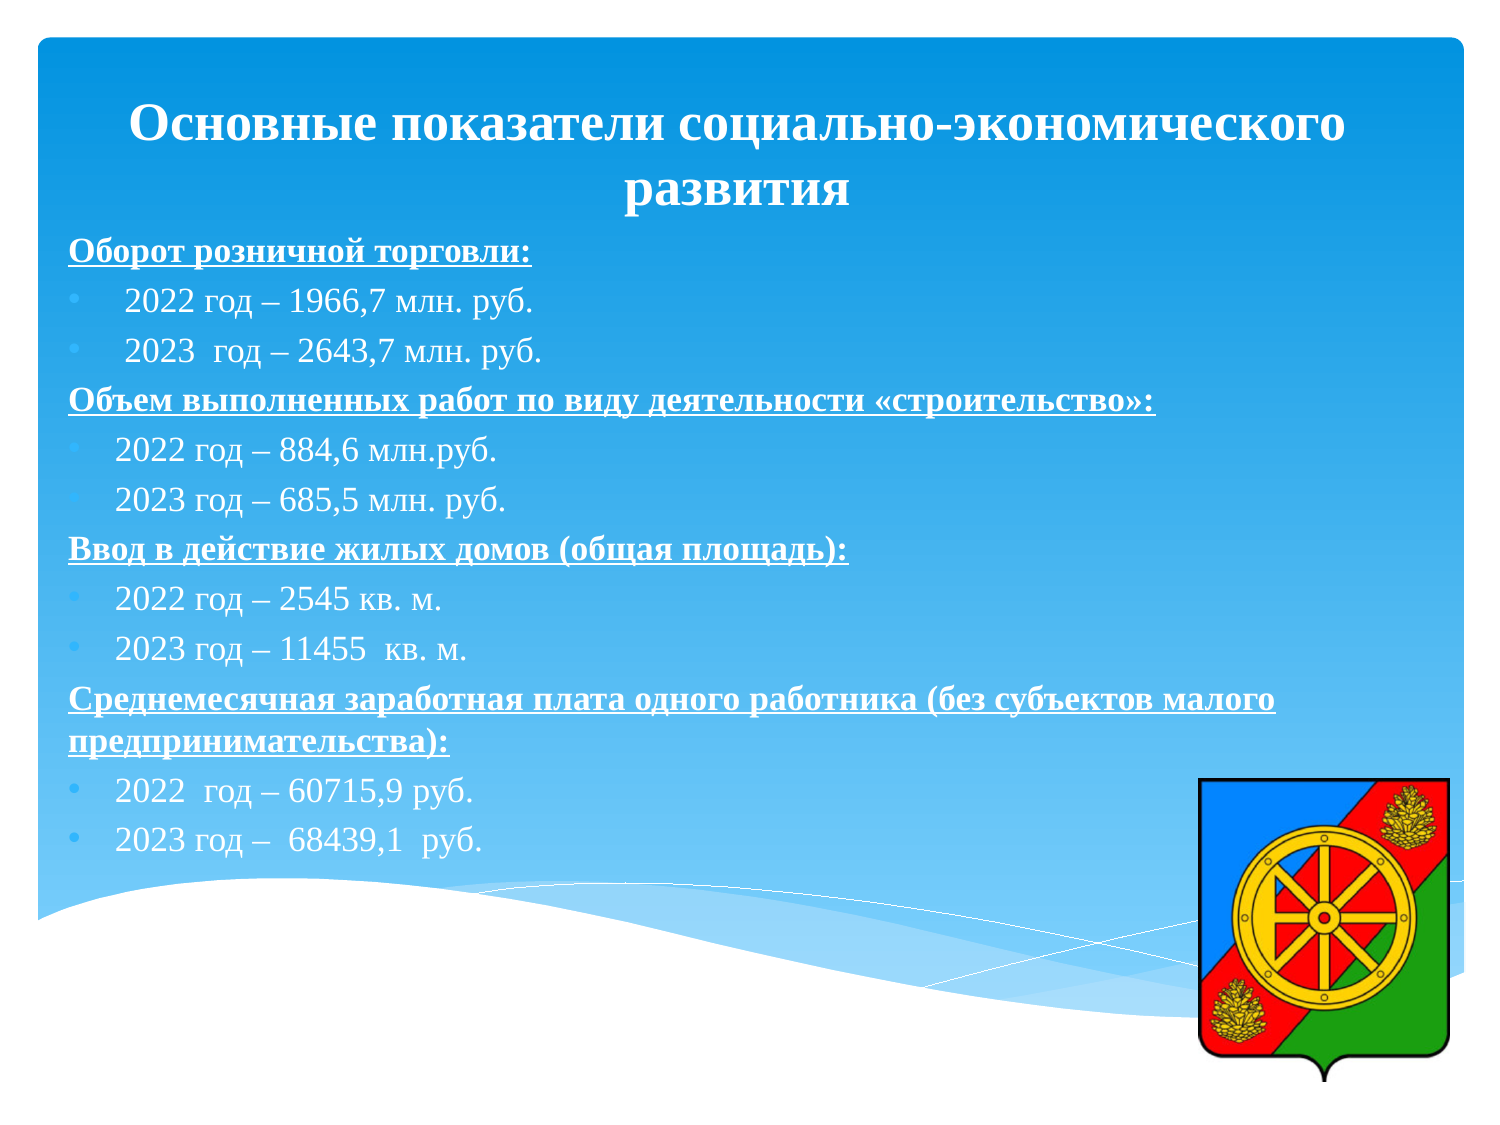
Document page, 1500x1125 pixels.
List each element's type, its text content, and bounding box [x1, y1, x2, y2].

subtitle Оборот розничной торговли: 2022 год – 1966,7 млн. руб. 2023 год – 2643,7 млн. руб. Объем выполненных работ по виду деятельности «строительство»: 2022 год – 884,6 млн.руб. 2023 год – 685,5 млн. руб. Ввод в действие жилых домов (общая площадь): 2022 год – 2545 кв. м. 2023 год – 11455 кв. м. Среднемесячная заработная плата одного работника (без субъектов малого предпринимательства): 2022 год – 60715,9 руб. 2023 год – 68439,1 руб. [53, 219, 1447, 929]
title Основные показатели социально-экономического развития [100, 78, 1376, 219]
picture [1198, 778, 1451, 1082]
